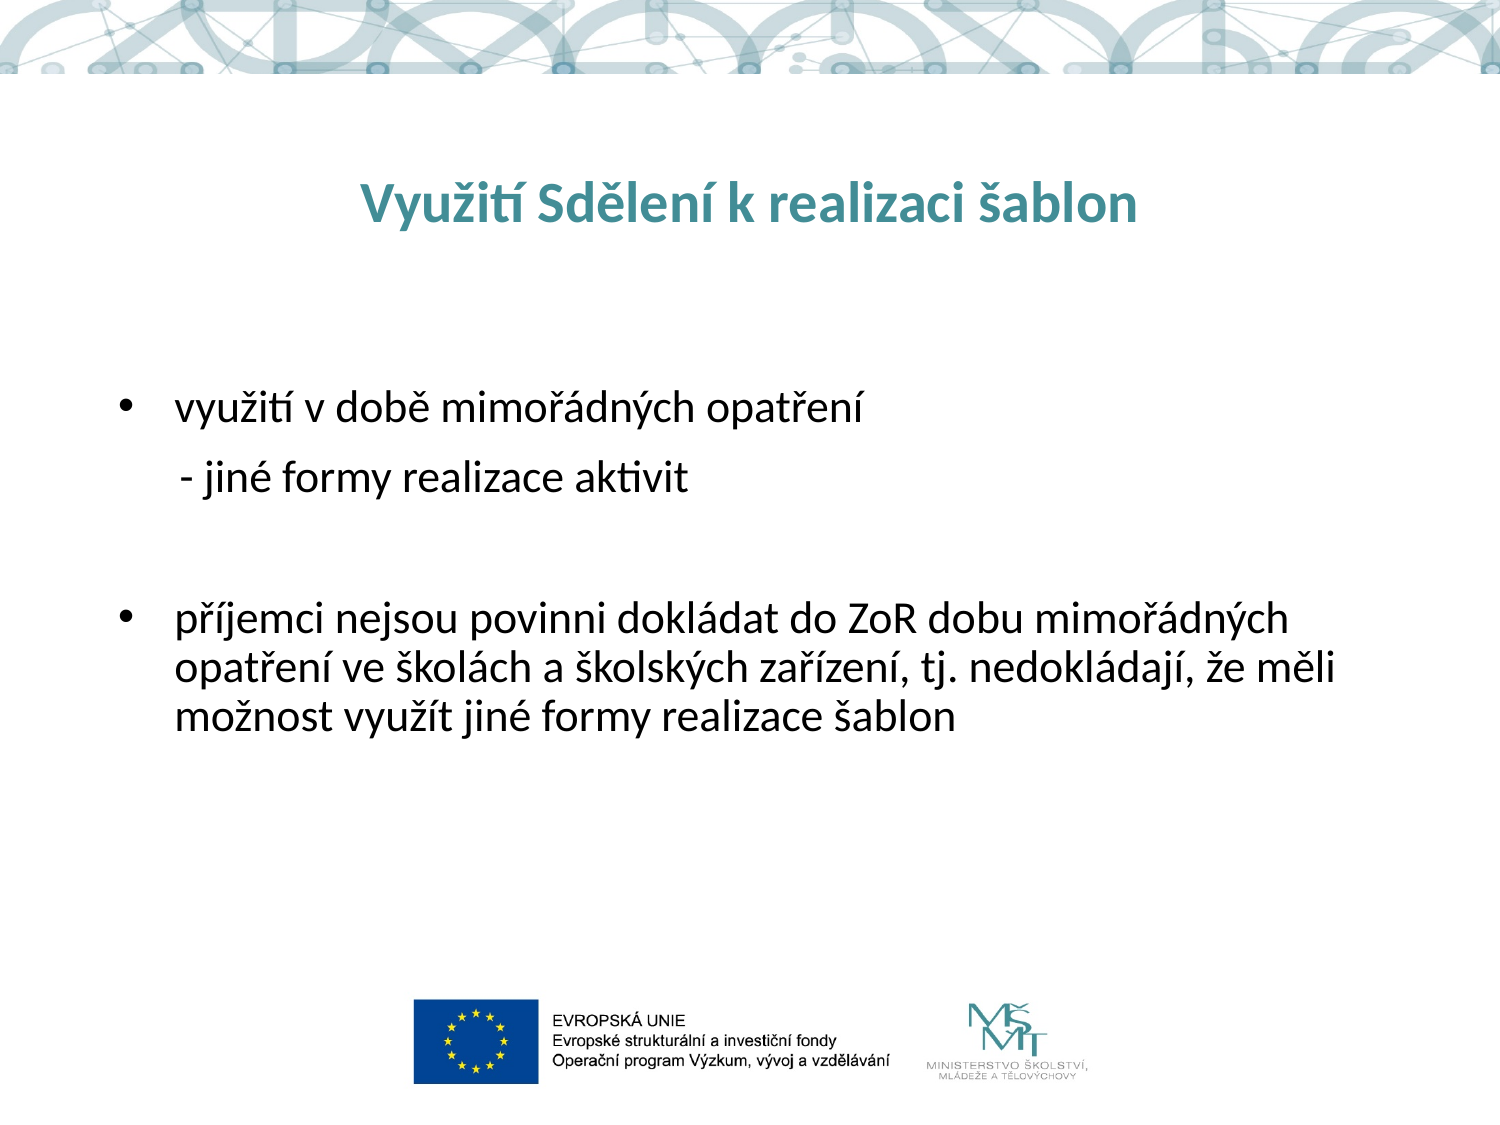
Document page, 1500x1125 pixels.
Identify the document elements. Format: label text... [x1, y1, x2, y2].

picture [0, 0, 1500, 74]
picture [371, 957, 1129, 1125]
title Využití Sdělení k realizaci šablon [103, 129, 1397, 278]
list využití v době mimořádných opatření - jiné formy realizace aktivit příjemci nejsou povinni dokládat do ZoR dobu mimořádných opatření ve školách a školských zařízení, tj. nedokládají, že měli možnost využít jiné formy realizace šablon [103, 299, 1397, 957]
